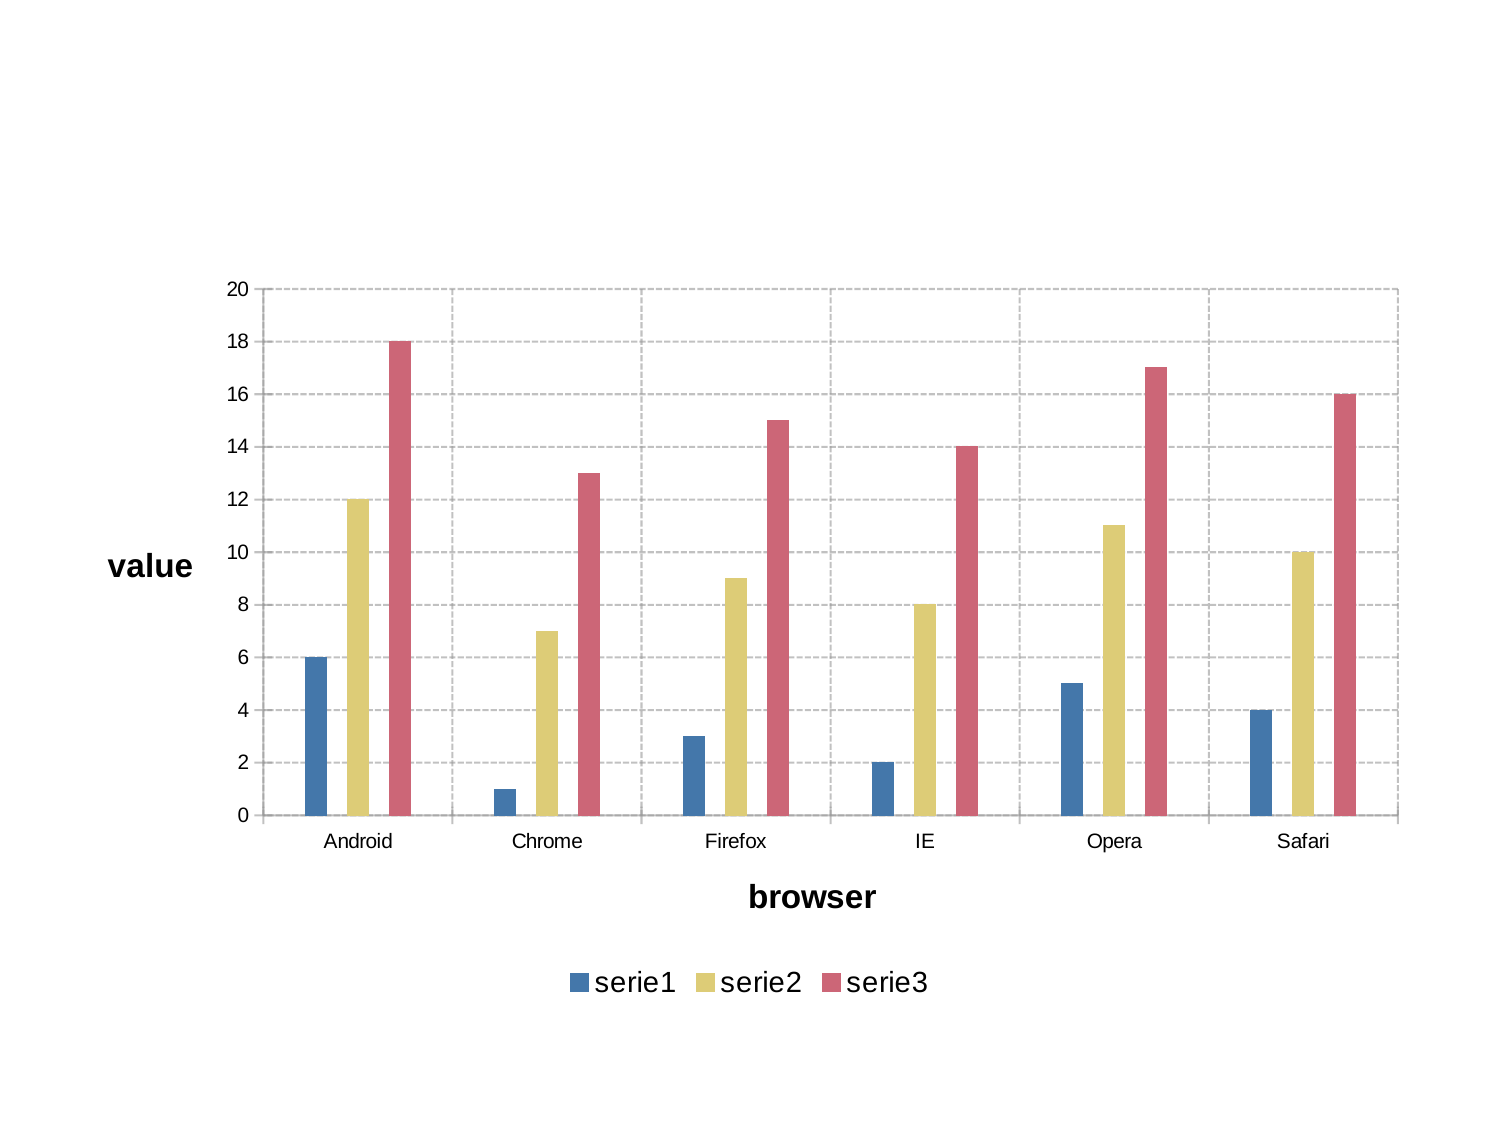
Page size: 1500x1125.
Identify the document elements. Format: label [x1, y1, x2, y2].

chart [74, 262, 1426, 1006]
